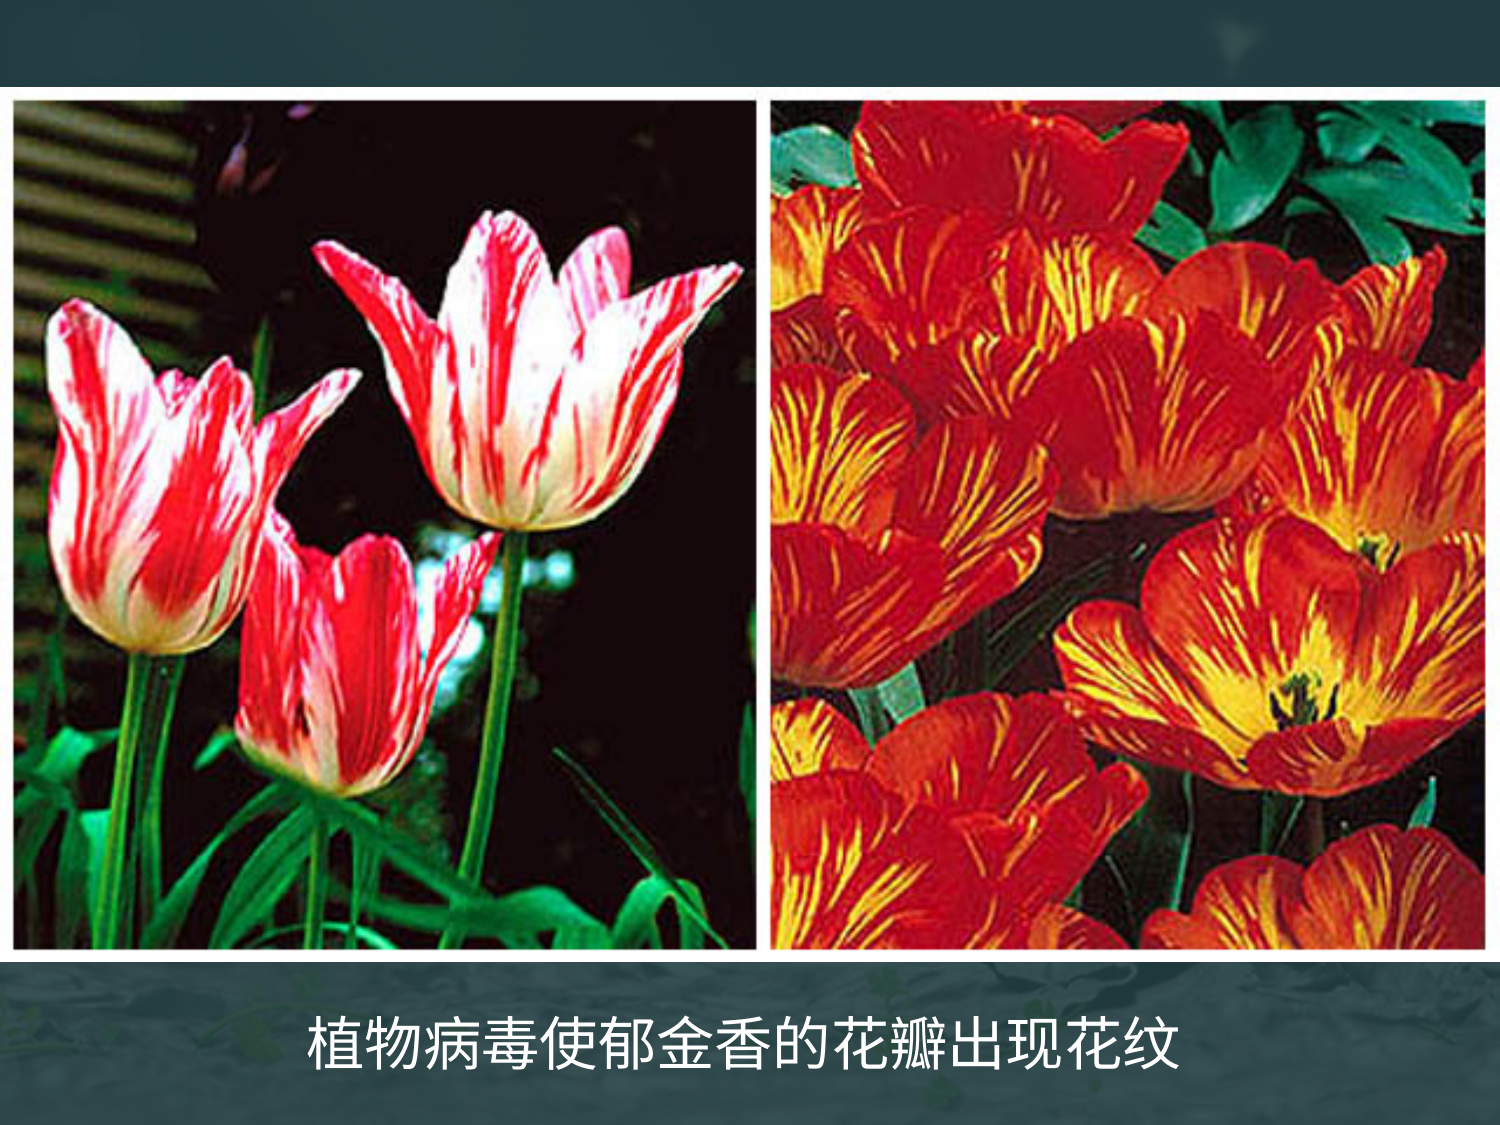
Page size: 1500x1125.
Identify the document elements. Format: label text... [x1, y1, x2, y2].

text_box 植物病毒使郁金香的花瓣出现花纹 [0, 999, 1488, 1085]
picture [0, 87, 1500, 962]
